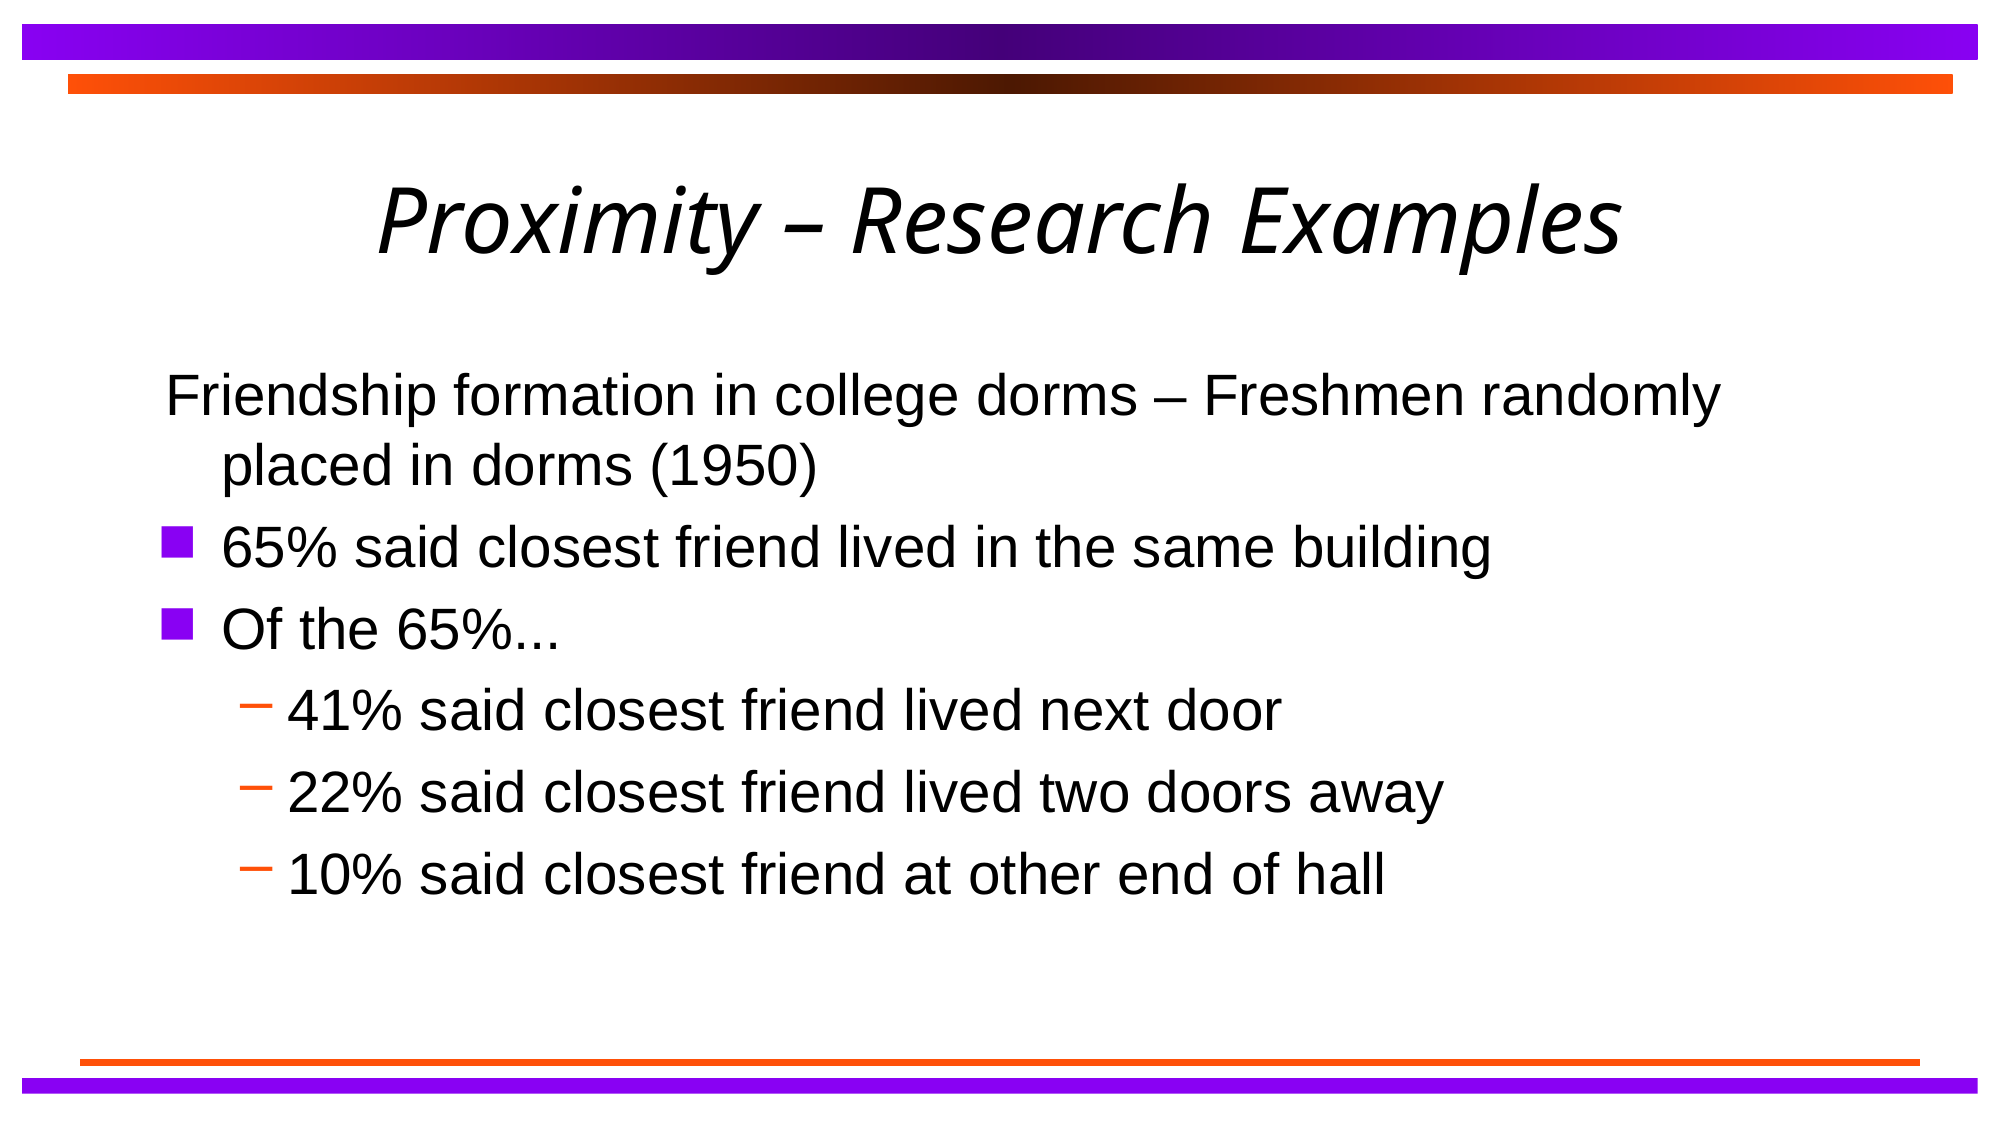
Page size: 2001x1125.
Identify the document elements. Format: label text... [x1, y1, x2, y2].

list Friendship formation in college dorms – Freshmen randomly placed in dorms (1950) 65% said closest friend lived in the same building Of the 65%... 41% said closest friend lived next door 22% said closest friend lived two doors away 10% said closest friend at other end of hall [150, 350, 1850, 1025]
title Proximity – Research Examples [150, 121, 1850, 313]
